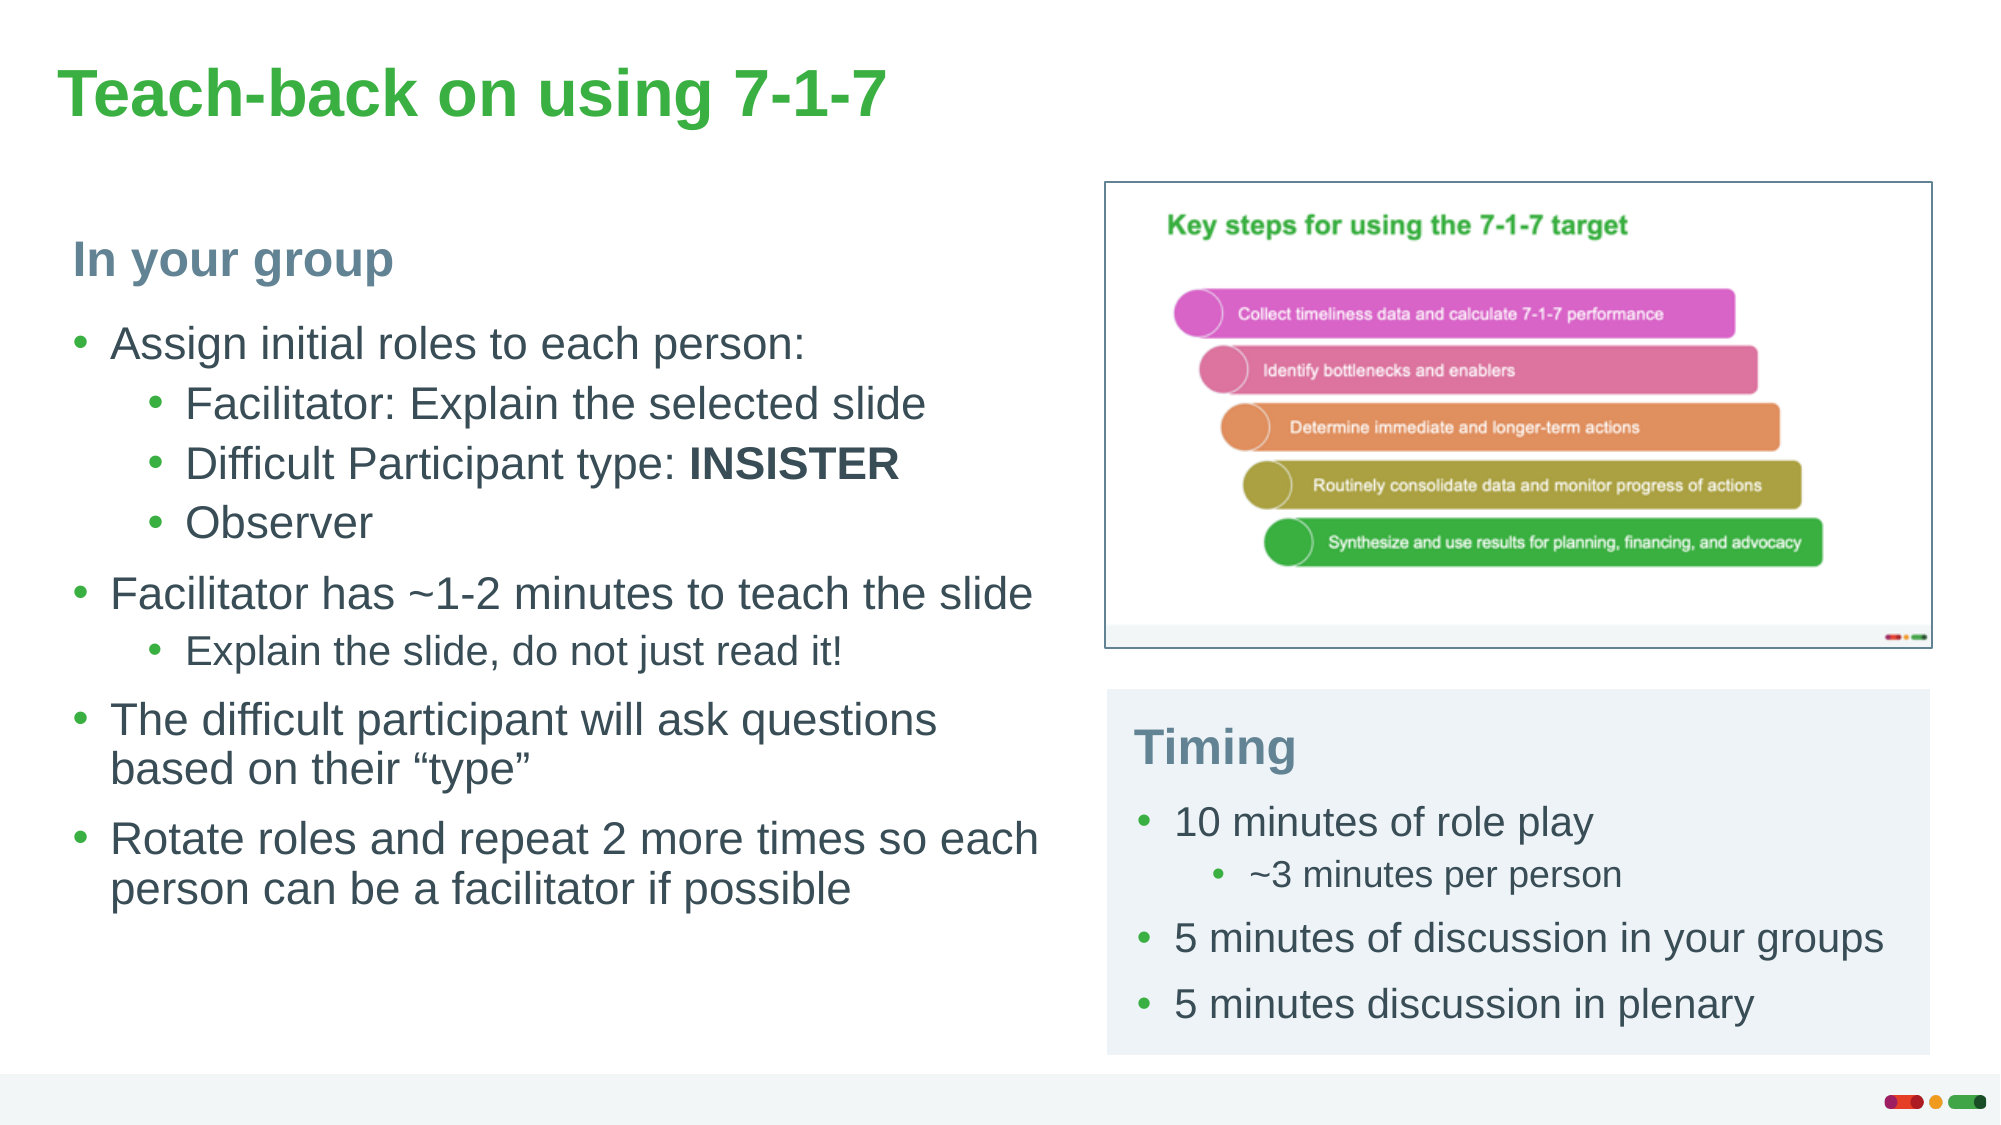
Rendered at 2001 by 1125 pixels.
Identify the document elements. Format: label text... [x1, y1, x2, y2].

list Timing [1118, 648, 1920, 783]
text_box [1105, 687, 1932, 1057]
picture [1106, 182, 1932, 648]
list In your group [57, 159, 904, 295]
list Assign initial roles to each person: Facilitator: Explain the selected slide Difficult Participant type: INSISTER Observer Facilitator has ~1-2 minutes to teach the slide Explain the slide, do not just read it! The difficult participant will ask questions based on their “type” Rotate roles and repeat 2 more times so each person can be a facilitator if possible [57, 312, 1069, 998]
list 10 minutes of role play ~3 minutes per person 5 minutes of discussion in your groups 5 minutes discussion in plenary [1121, 792, 1906, 1030]
title Teach-back on using 7-1-7 [42, 42, 1768, 207]
